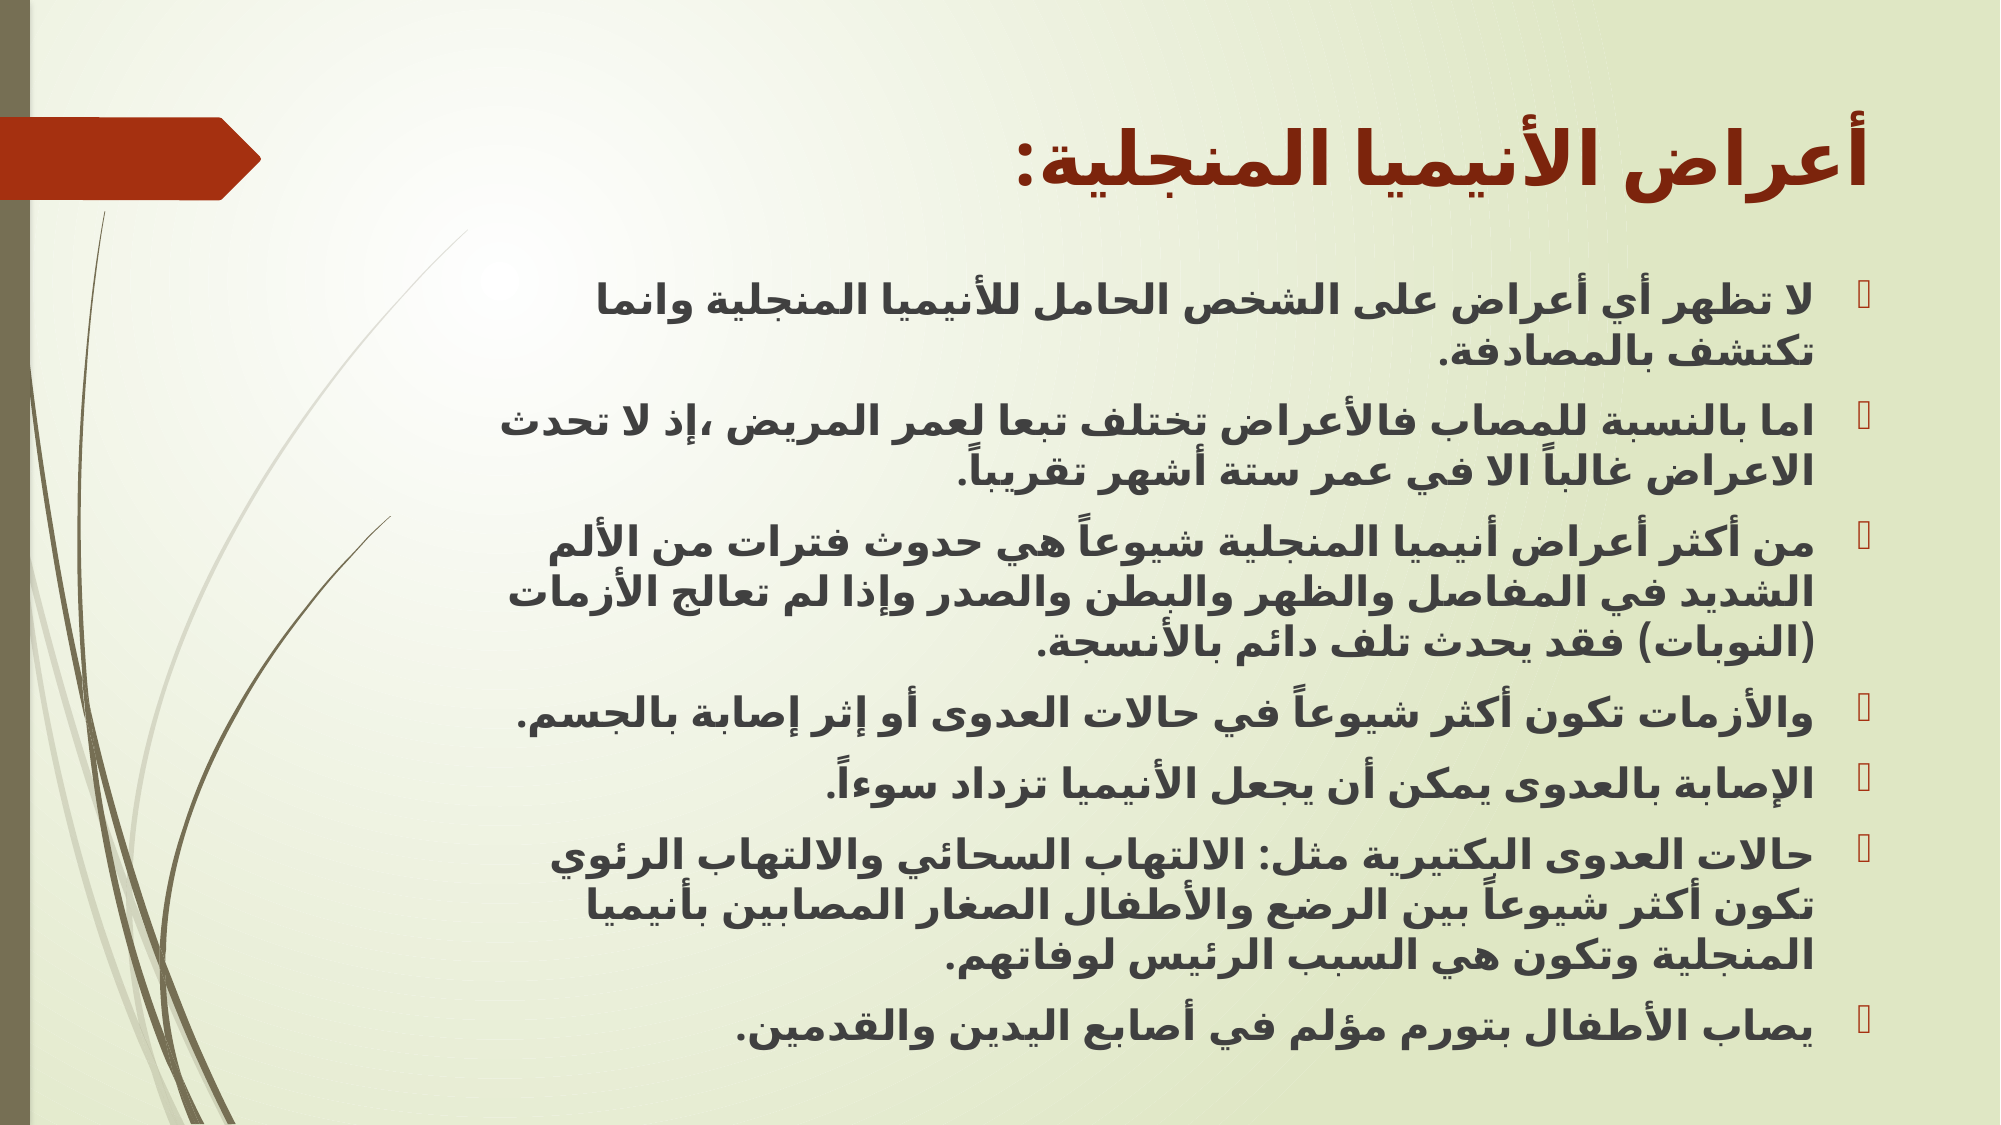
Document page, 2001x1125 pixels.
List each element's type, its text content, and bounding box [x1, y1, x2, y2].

list لا تظهر أي أعراض على الشخص الحامل للأنيميا المنجلية وانما تكتشف بالمصادفة. اما بالنسبة للمصاب فالأعراض تختلف تبعا لعمر المريض ،إذ لا تحدث الاعراض غالباً الا في عمر ستة أشهر تقريباً. من أكثر أعراض أنيميا المنجلية شيوعاً هي حدوث فترات من الألم الشديد في المفاصل والظهر والبطن والصدر وإذا لم تعالج الأزمات (النوبات) فقد يحدث تلف دائم بالأنسجة. والأزمات تكون أكثر شيوعاً في حالات العدوى أو إثر إصابة بالجسم. الإصابة بالعدوى يمكن أن يجعل الأنيميا تزداد سوءاً. حالات العدوى البكتيرية مثل: الالتهاب السحائي والالتهاب الرئوي تكون أكثر شيوعاً بين الرضع والأطفال الصغار المصابين بأنيميا المنجلية وتكون هي السبب الرئيس لوفاتهم. يصاب الأطفال بتورم مؤلم في أصابع اليدين والقدمين. [424, 265, 1888, 886]
title أعراض الأنيميا المنجلية: [425, 102, 1888, 213]
